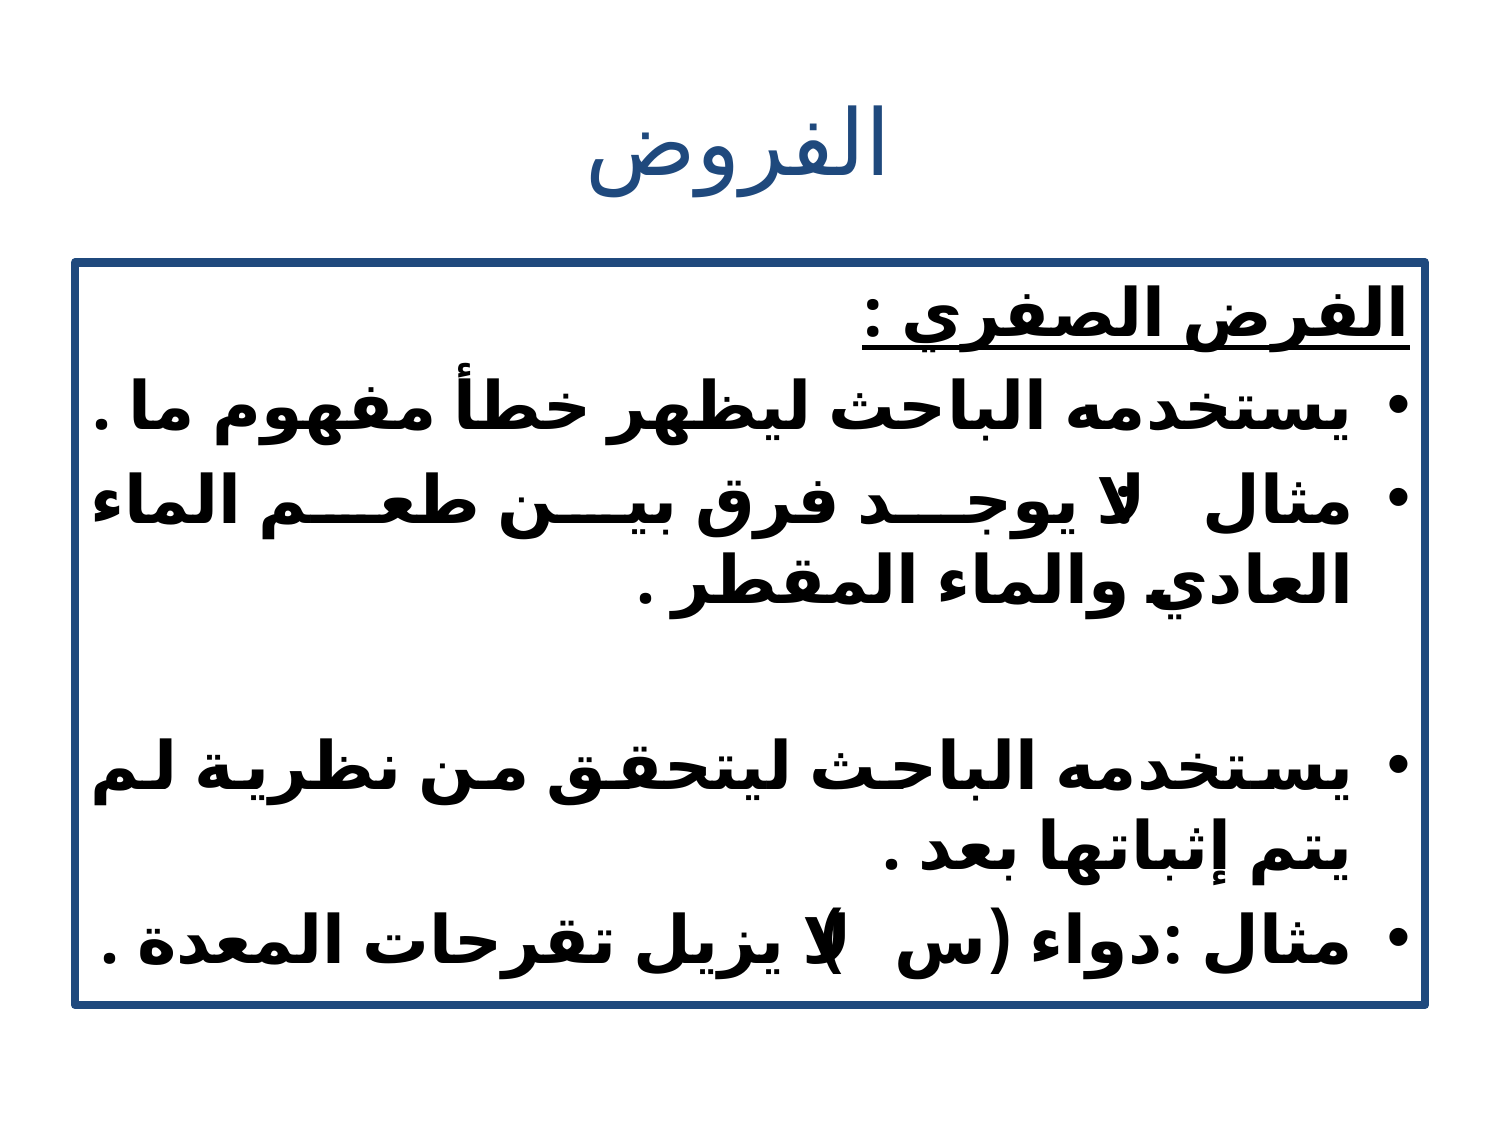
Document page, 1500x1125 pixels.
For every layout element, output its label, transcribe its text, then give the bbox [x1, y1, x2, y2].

title الفروض [75, 45, 1425, 233]
list الفرض الصفري : يستخدمه الباحث ليظهر خطأ مفهوم ما . مثال : لا يوجد فرق بين طعم الماء العادي والماء المقطر . يستخدمه الباحث ليتحقق من نظرية لم يتم إثباتها بعد . مثال :دواء (س) لا يزيل تقرحات المعدة . [75, 262, 1425, 1005]
